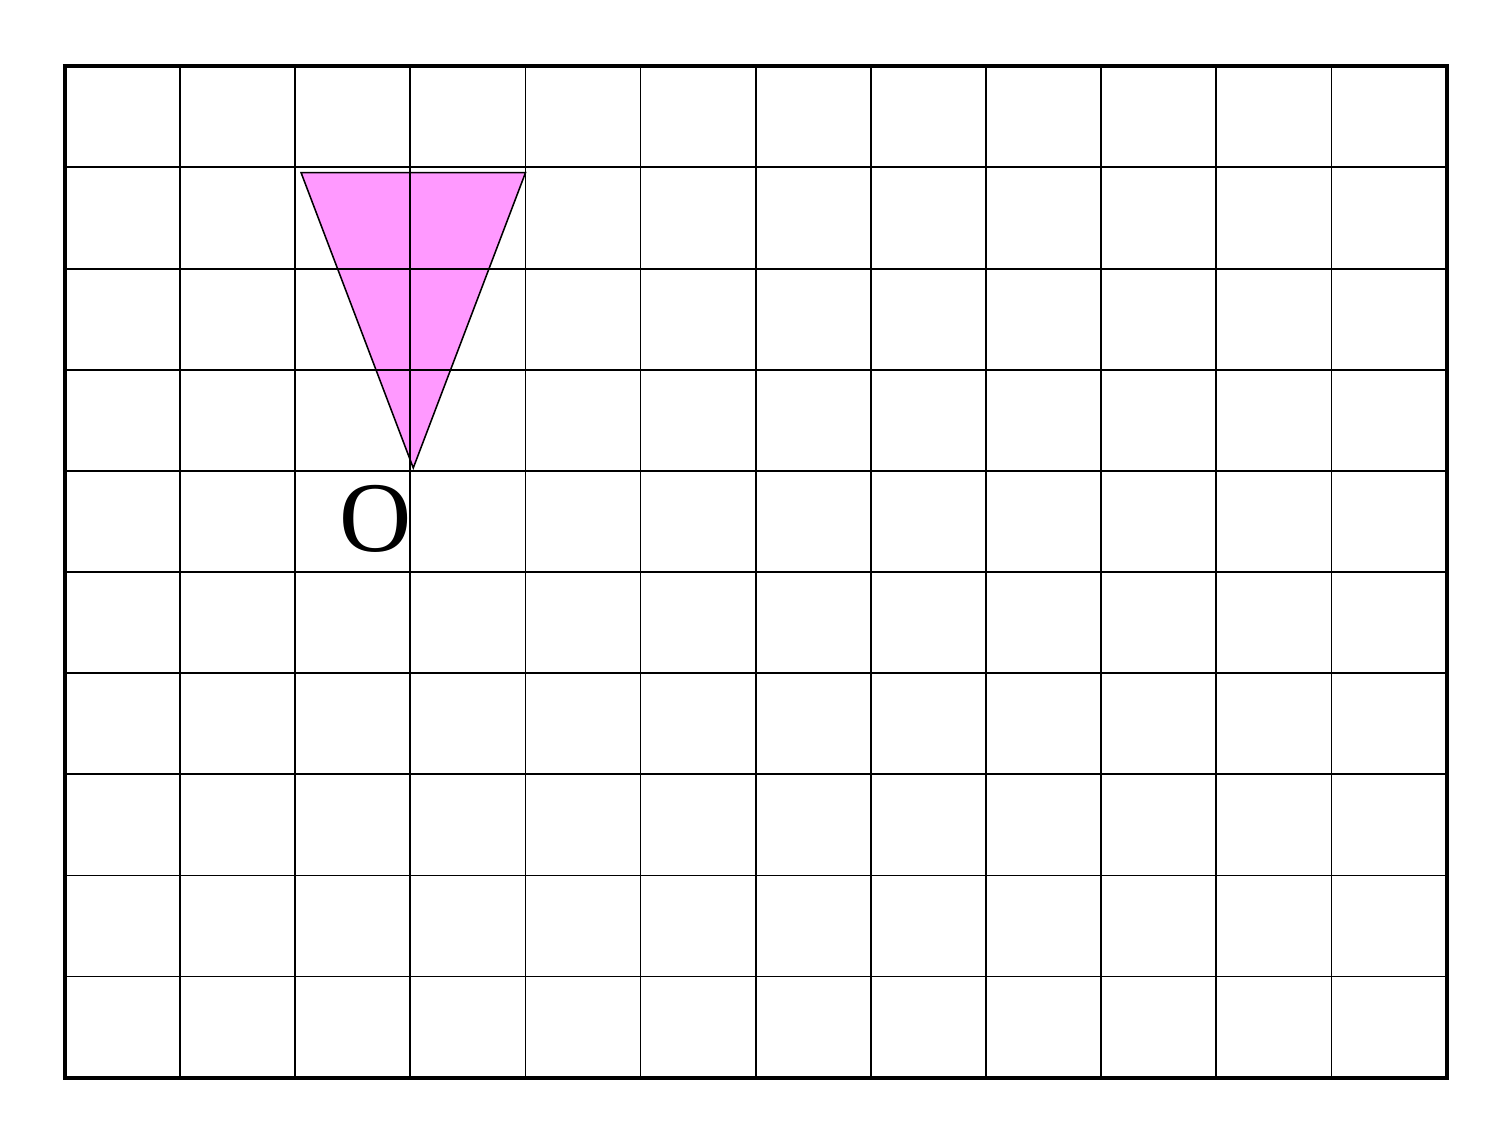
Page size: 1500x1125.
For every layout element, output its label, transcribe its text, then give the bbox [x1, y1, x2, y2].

table_cell [296, 775, 409, 875]
table_cell [411, 168, 525, 268]
table_cell [181, 168, 294, 268]
table_cell [296, 168, 409, 268]
table_cell [641, 674, 755, 773]
table_cell [67, 573, 179, 672]
table_cell [67, 371, 179, 470]
table_cell [67, 168, 179, 268]
table_cell [181, 472, 294, 571]
table_cell [987, 270, 1100, 369]
table_cell [757, 573, 870, 672]
table_cell [1332, 876, 1445, 976]
table_cell [1102, 775, 1215, 875]
table_cell [526, 977, 640, 1076]
table_cell [1217, 472, 1331, 571]
table_cell [296, 573, 409, 672]
table_cell [641, 472, 755, 571]
table_cell [1332, 168, 1445, 268]
table_cell [1217, 775, 1331, 875]
table_cell [181, 371, 294, 470]
table_cell [1332, 371, 1445, 470]
text_box O [324, 444, 427, 579]
table_cell [757, 168, 870, 268]
table_cell [1332, 977, 1445, 1076]
table_cell [987, 876, 1100, 976]
table_header [181, 68, 294, 166]
table_cell [427, 472, 525, 571]
table_cell [872, 573, 985, 672]
table_cell [296, 876, 409, 976]
table_cell [1332, 270, 1445, 369]
table_cell [296, 371, 409, 470]
table_cell [872, 977, 985, 1076]
table_cell [1102, 270, 1215, 369]
table_cell [526, 168, 640, 268]
table_cell [181, 573, 294, 672]
table_cell [181, 674, 294, 773]
table_cell [987, 472, 1100, 571]
table_header [641, 68, 755, 166]
table_cell [987, 168, 1100, 268]
table_cell [641, 775, 755, 875]
table_cell [1102, 573, 1215, 672]
table_cell [641, 876, 755, 976]
table_cell [526, 573, 640, 672]
table_cell [1217, 270, 1331, 369]
table_header [411, 68, 525, 166]
table_cell [1102, 674, 1215, 773]
table_header [987, 68, 1100, 166]
table_cell [526, 674, 640, 773]
table_cell [1332, 775, 1445, 875]
table_cell [757, 674, 870, 773]
table_header [526, 68, 640, 166]
table_cell [641, 168, 755, 268]
table_header [1217, 68, 1331, 166]
table_cell [1217, 371, 1331, 470]
table_cell [1332, 573, 1445, 672]
table_cell [526, 270, 640, 369]
table_cell [1332, 674, 1445, 773]
table_cell [296, 472, 324, 571]
table_cell [1332, 472, 1445, 571]
table_cell [987, 371, 1100, 470]
table_cell [757, 775, 870, 875]
table_cell [181, 876, 294, 976]
table_header [1332, 68, 1445, 166]
table_cell [872, 775, 985, 875]
table_cell [411, 775, 525, 875]
table_cell [411, 573, 525, 672]
table_cell [872, 472, 985, 571]
table_cell [1217, 977, 1331, 1076]
table_cell [67, 876, 179, 976]
table_cell [641, 977, 755, 1076]
table_header [757, 68, 870, 166]
table_cell [641, 573, 755, 672]
table_cell [1102, 168, 1215, 268]
table_cell [411, 977, 525, 1076]
table_header [1102, 68, 1215, 166]
table_cell [67, 674, 179, 773]
table_cell [1217, 168, 1331, 268]
table_cell [181, 977, 294, 1076]
table_cell [872, 168, 985, 268]
table_cell [872, 270, 985, 369]
table_cell [872, 876, 985, 976]
table_cell [1217, 573, 1331, 672]
table_cell [296, 270, 409, 369]
table_cell [757, 977, 870, 1076]
table_cell [641, 270, 755, 369]
table_cell [181, 775, 294, 875]
table_cell [526, 775, 640, 875]
table_cell [67, 977, 179, 1076]
table_cell [526, 876, 640, 976]
table_cell [757, 876, 870, 976]
table_cell [872, 371, 985, 470]
table_cell [757, 371, 870, 470]
table_cell [987, 674, 1100, 773]
table_header [296, 68, 409, 166]
table_cell [67, 270, 179, 369]
table_cell [67, 472, 179, 571]
table_cell [1217, 876, 1331, 976]
table_header [872, 68, 985, 166]
table_cell [1102, 977, 1215, 1076]
table_cell [526, 472, 640, 571]
table_cell [872, 674, 985, 773]
table_cell [181, 270, 294, 369]
table_cell [757, 472, 870, 571]
table_cell [987, 977, 1100, 1076]
table_cell [1102, 876, 1215, 976]
table_cell [987, 573, 1100, 672]
table_cell [411, 371, 525, 470]
table_cell [67, 775, 179, 875]
table_cell [641, 371, 755, 470]
table_cell [1217, 674, 1331, 773]
table_cell [411, 270, 525, 369]
table_cell [757, 270, 870, 369]
table_cell [411, 876, 525, 976]
table_cell [1102, 472, 1215, 571]
table_cell [411, 674, 525, 773]
table_cell [1102, 371, 1215, 470]
table_header [67, 68, 179, 166]
table_cell [526, 371, 640, 470]
table_cell [987, 775, 1100, 875]
table_cell [296, 977, 409, 1076]
table_cell [296, 674, 409, 773]
